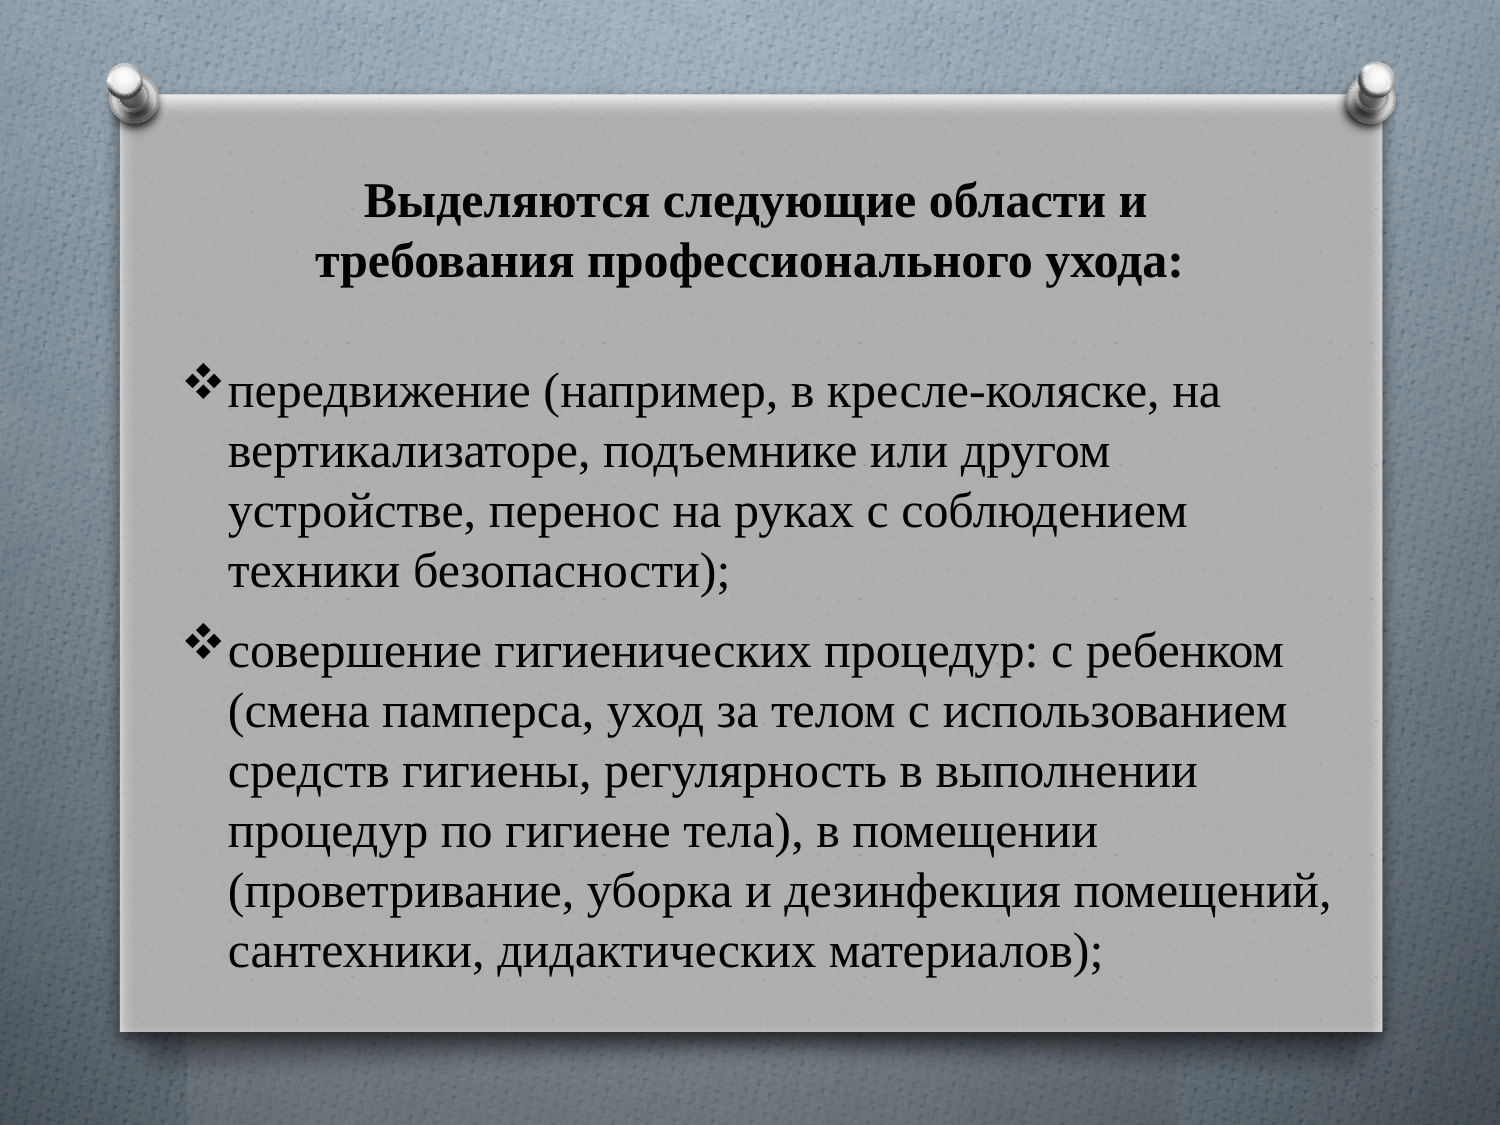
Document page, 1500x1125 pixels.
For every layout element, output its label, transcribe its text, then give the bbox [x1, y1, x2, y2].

picture [75, 29, 198, 153]
text_box Выделяются следующие области и требования профессионального ухода: [230, 160, 1282, 296]
text_box передвижение (например, в кресле-коляске, на вертикализаторе, подъемнике или другом устройстве, перенос на руках с соблюдением техники безопасности); [166, 349, 1336, 605]
text_box совершение гигиенических процедур: с ребенком (смена памперса, уход за телом с использованием средств гигиены, регулярность в выполнении процедур по гигиене тела), в помещении (проветривание, уборка и дезинфекция помещений, сантехники, дидактических материалов); [166, 610, 1365, 986]
picture [1317, 35, 1439, 156]
